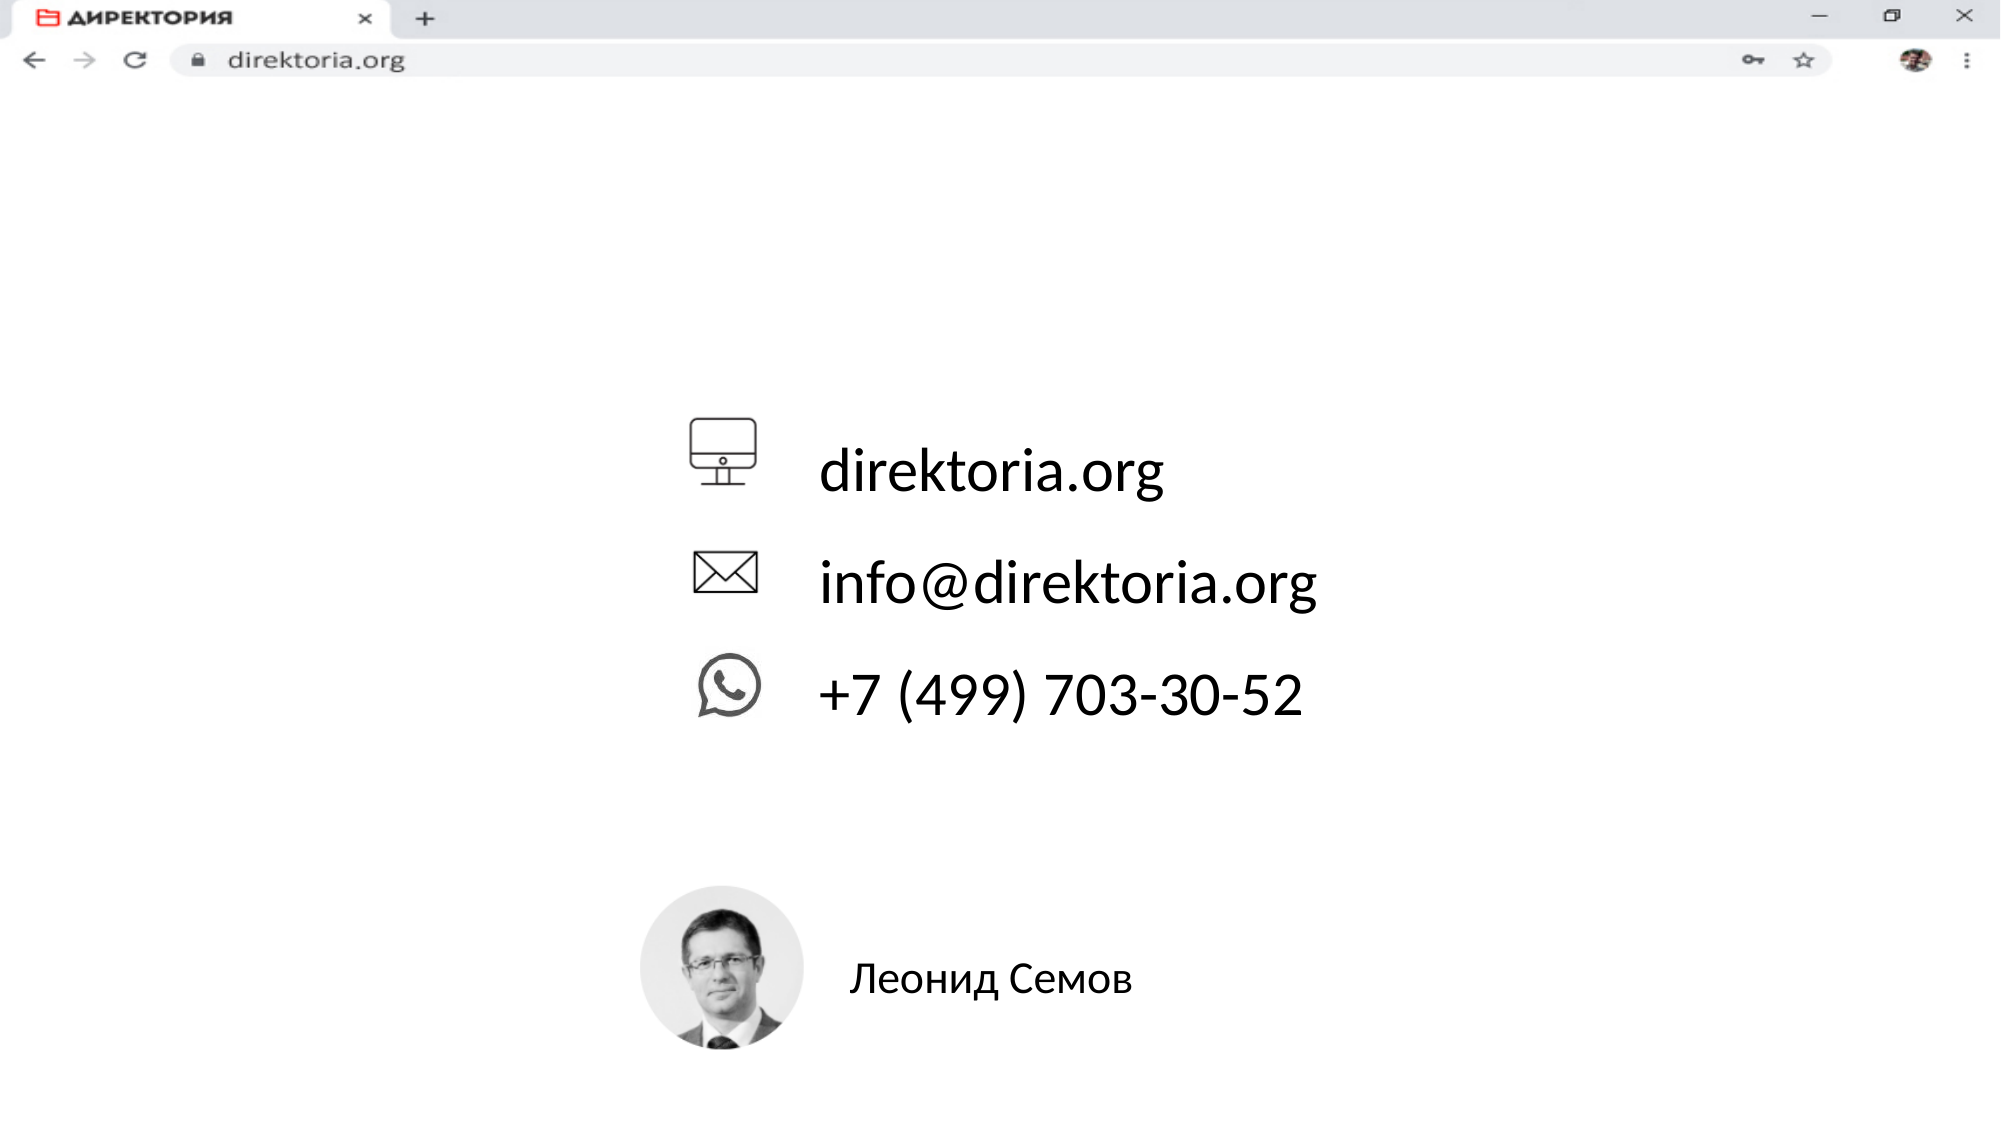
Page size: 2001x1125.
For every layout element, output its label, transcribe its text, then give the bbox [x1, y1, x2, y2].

picture [0, 0, 2001, 1125]
text_box Леонид Семов [834, 940, 1390, 1011]
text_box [660, 383, 1426, 752]
